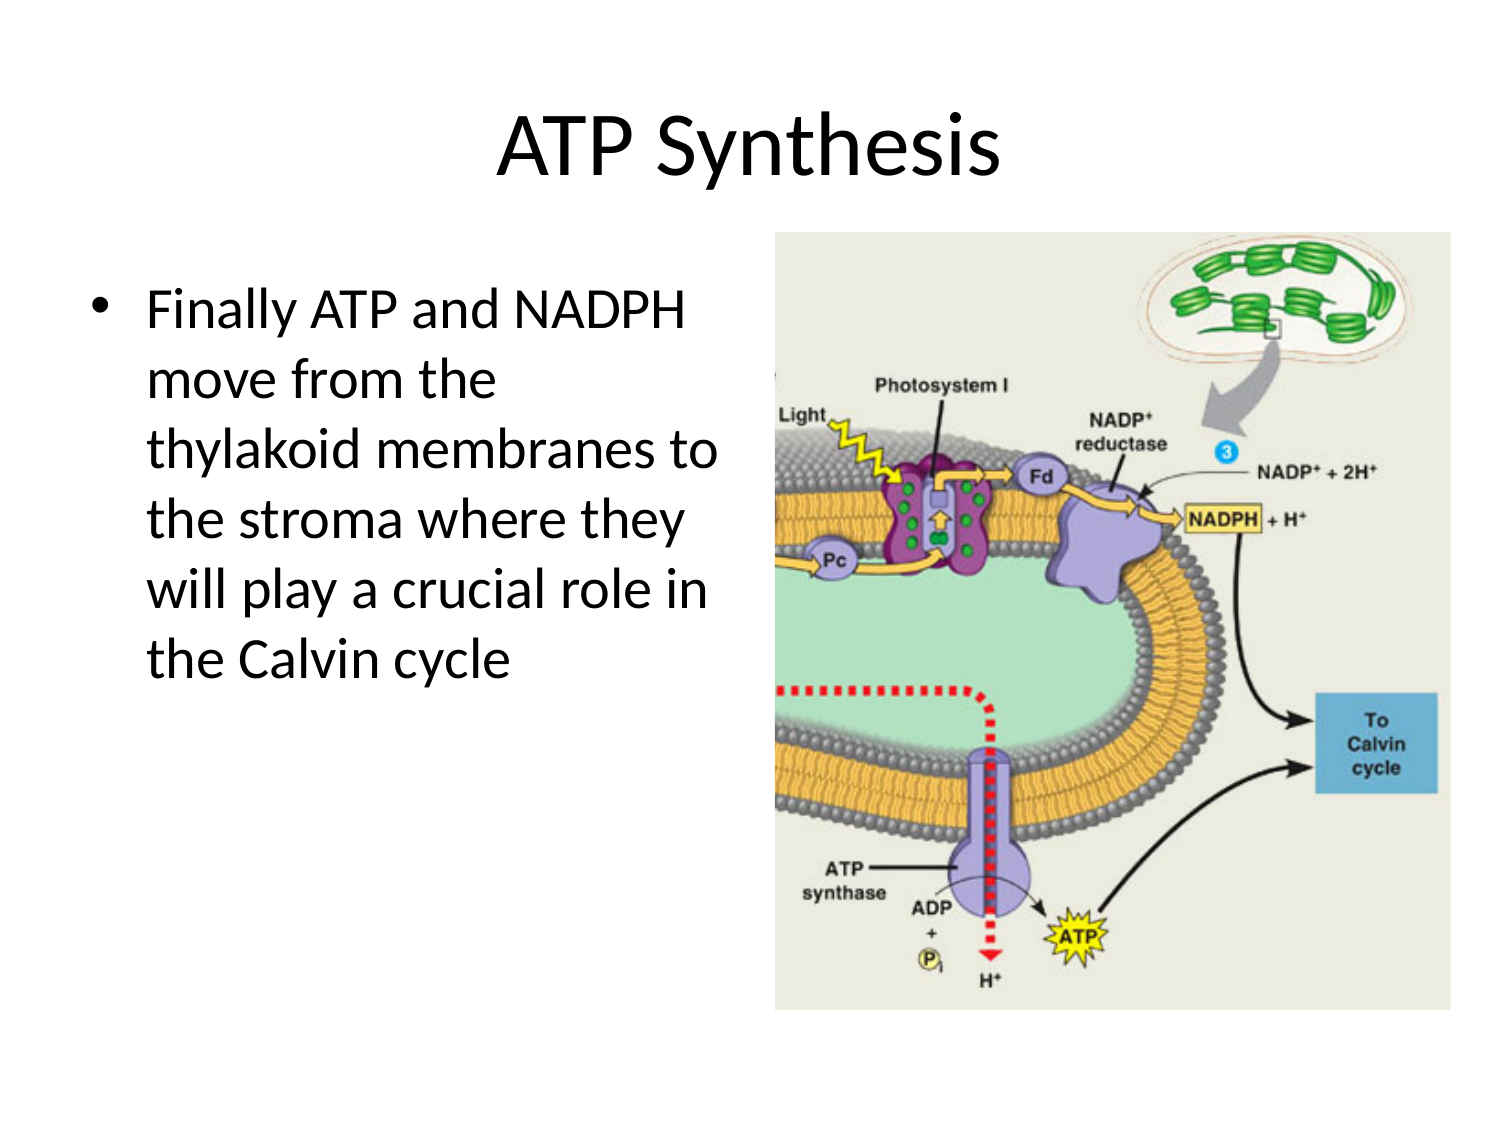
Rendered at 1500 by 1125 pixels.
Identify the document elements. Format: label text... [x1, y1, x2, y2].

title ATP Synthesis [75, 45, 1425, 233]
picture [774, 232, 1451, 1010]
list Finally ATP and NADPH move from the thylakoid membranes to the stroma where they will play a crucial role in the Calvin cycle [75, 262, 738, 1005]
